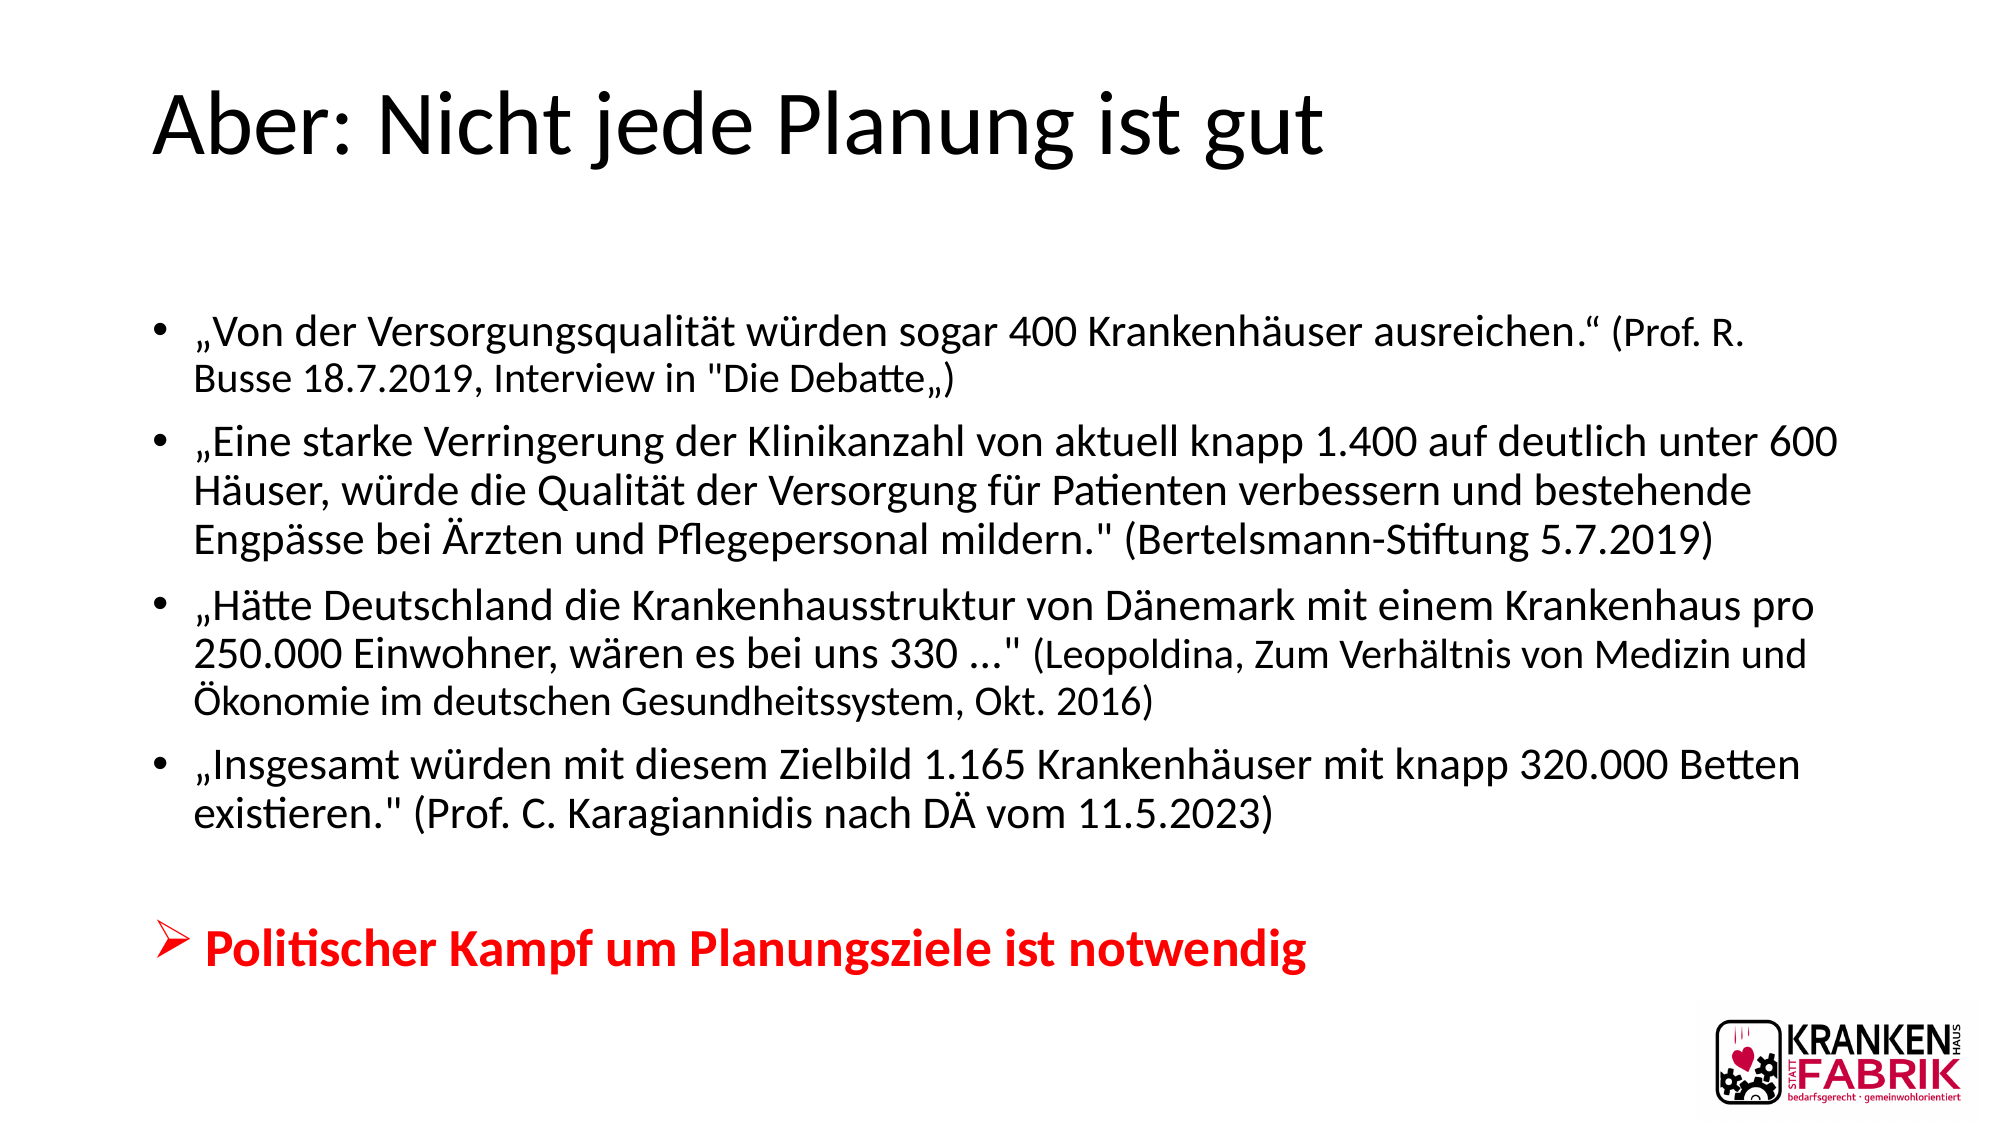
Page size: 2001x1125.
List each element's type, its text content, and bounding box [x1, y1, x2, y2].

title Aber: Nicht jede Planung ist gut [137, 16, 1863, 234]
picture [1695, 999, 1981, 1125]
list „Von der Versorgungsqualität würden sogar 400 Krankenhäuser ausreichen.“ (Prof. R. Busse 18.7.2019, Interview in "Die Debatte„) „Eine starke Verringerung der Klinikanzahl von aktuell knapp 1.400 auf deutlich unter 600 Häuser, würde die Qualität der Versorgung für Patienten verbessern und bestehende Engpässe bei Ärzten und Pflegepersonal mildern." (Bertelsmann-Stiftung 5.7.2019) „Hätte Deutschland die Krankenhausstruktur von Dänemark mit einem Krankenhaus pro 250.000 Einwohner, wären es bei uns 330 ..." (Leopoldina, Zum Verhältnis von Medizin und Ökonomie im deutschen Gesundheitssystem, Okt. 2016) „Insgesamt würden mit diesem Zielbild 1.165 Krankenhäuser mit knapp 320.000 Betten existieren." (Prof. C. Karagiannidis nach DÄ vom 11.5.2023) Politischer Kampf um Planungsziele ist notwendig [137, 299, 1863, 1014]
